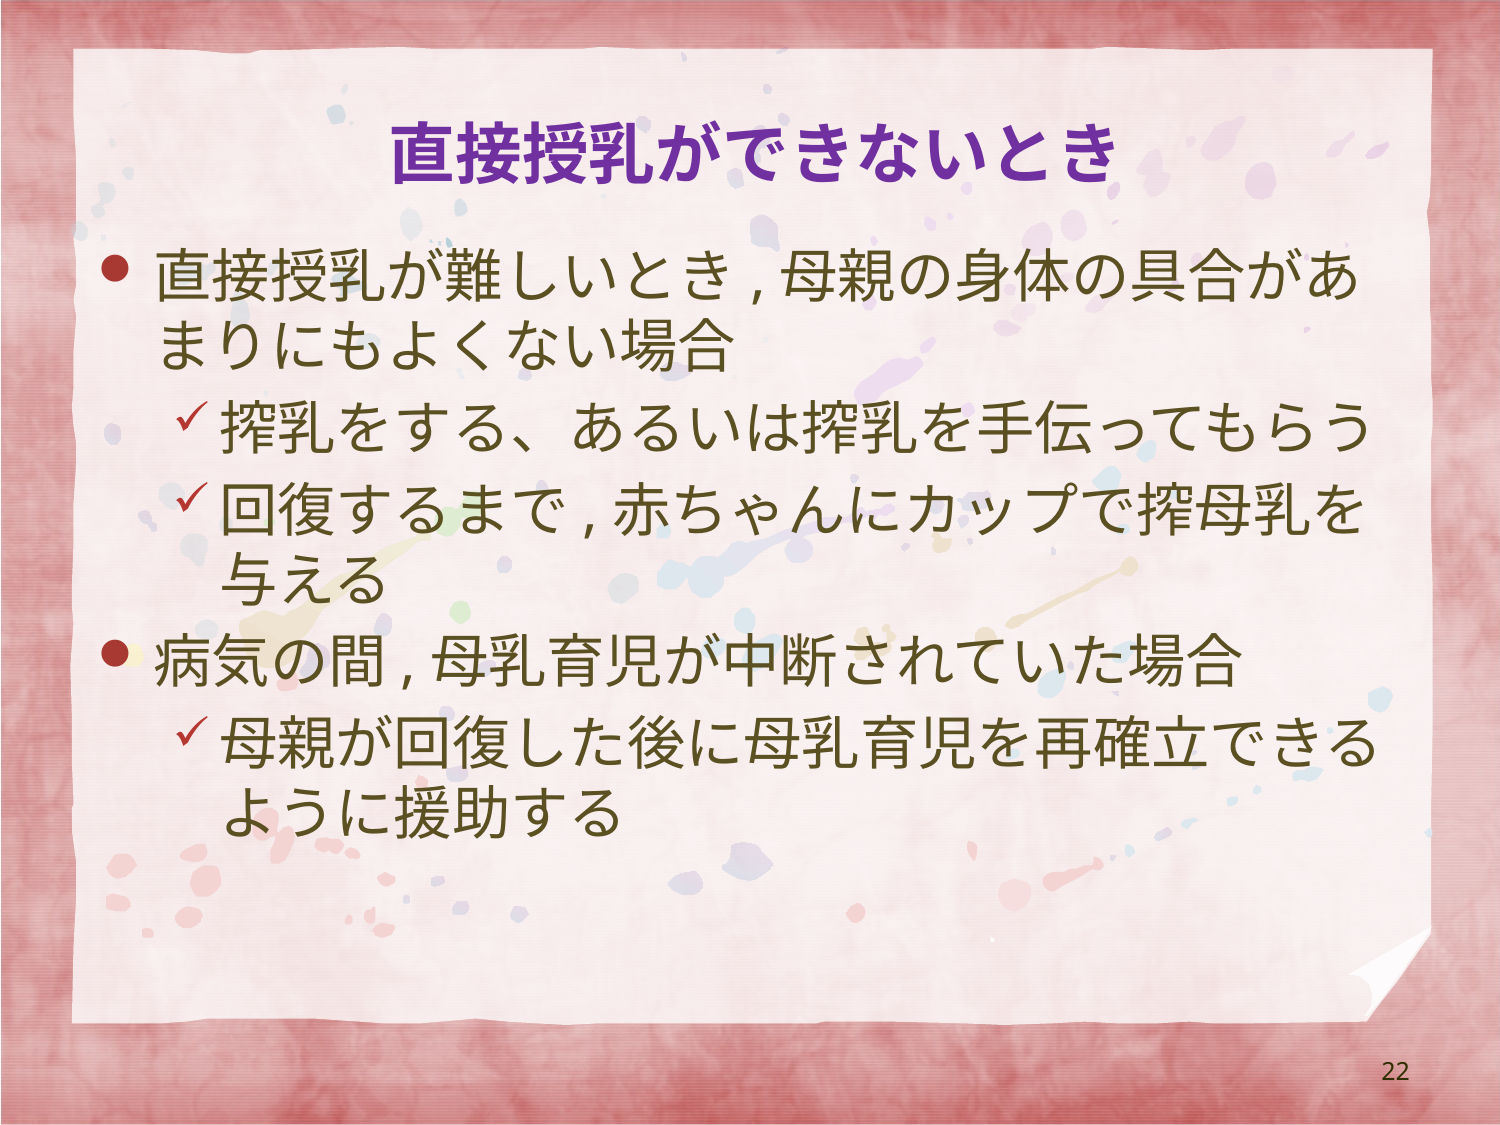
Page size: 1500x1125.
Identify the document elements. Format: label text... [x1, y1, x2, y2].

title 直接授乳ができないとき [152, 93, 1360, 212]
picture [0, 0, 1500, 1125]
list 直接授乳が難しいとき,母親の身体の具合があまりにもよくない場合 搾乳をする、あるいは搾乳を手伝ってもらう 回復するまで,赤ちゃんにカップで搾母乳を与える 病気の間,母乳育児が中断されていた場合 母親が回復した後に母乳育児を再確立できるように援助する [82, 231, 1430, 975]
slide_number 22 [1074, 1042, 1425, 1103]
